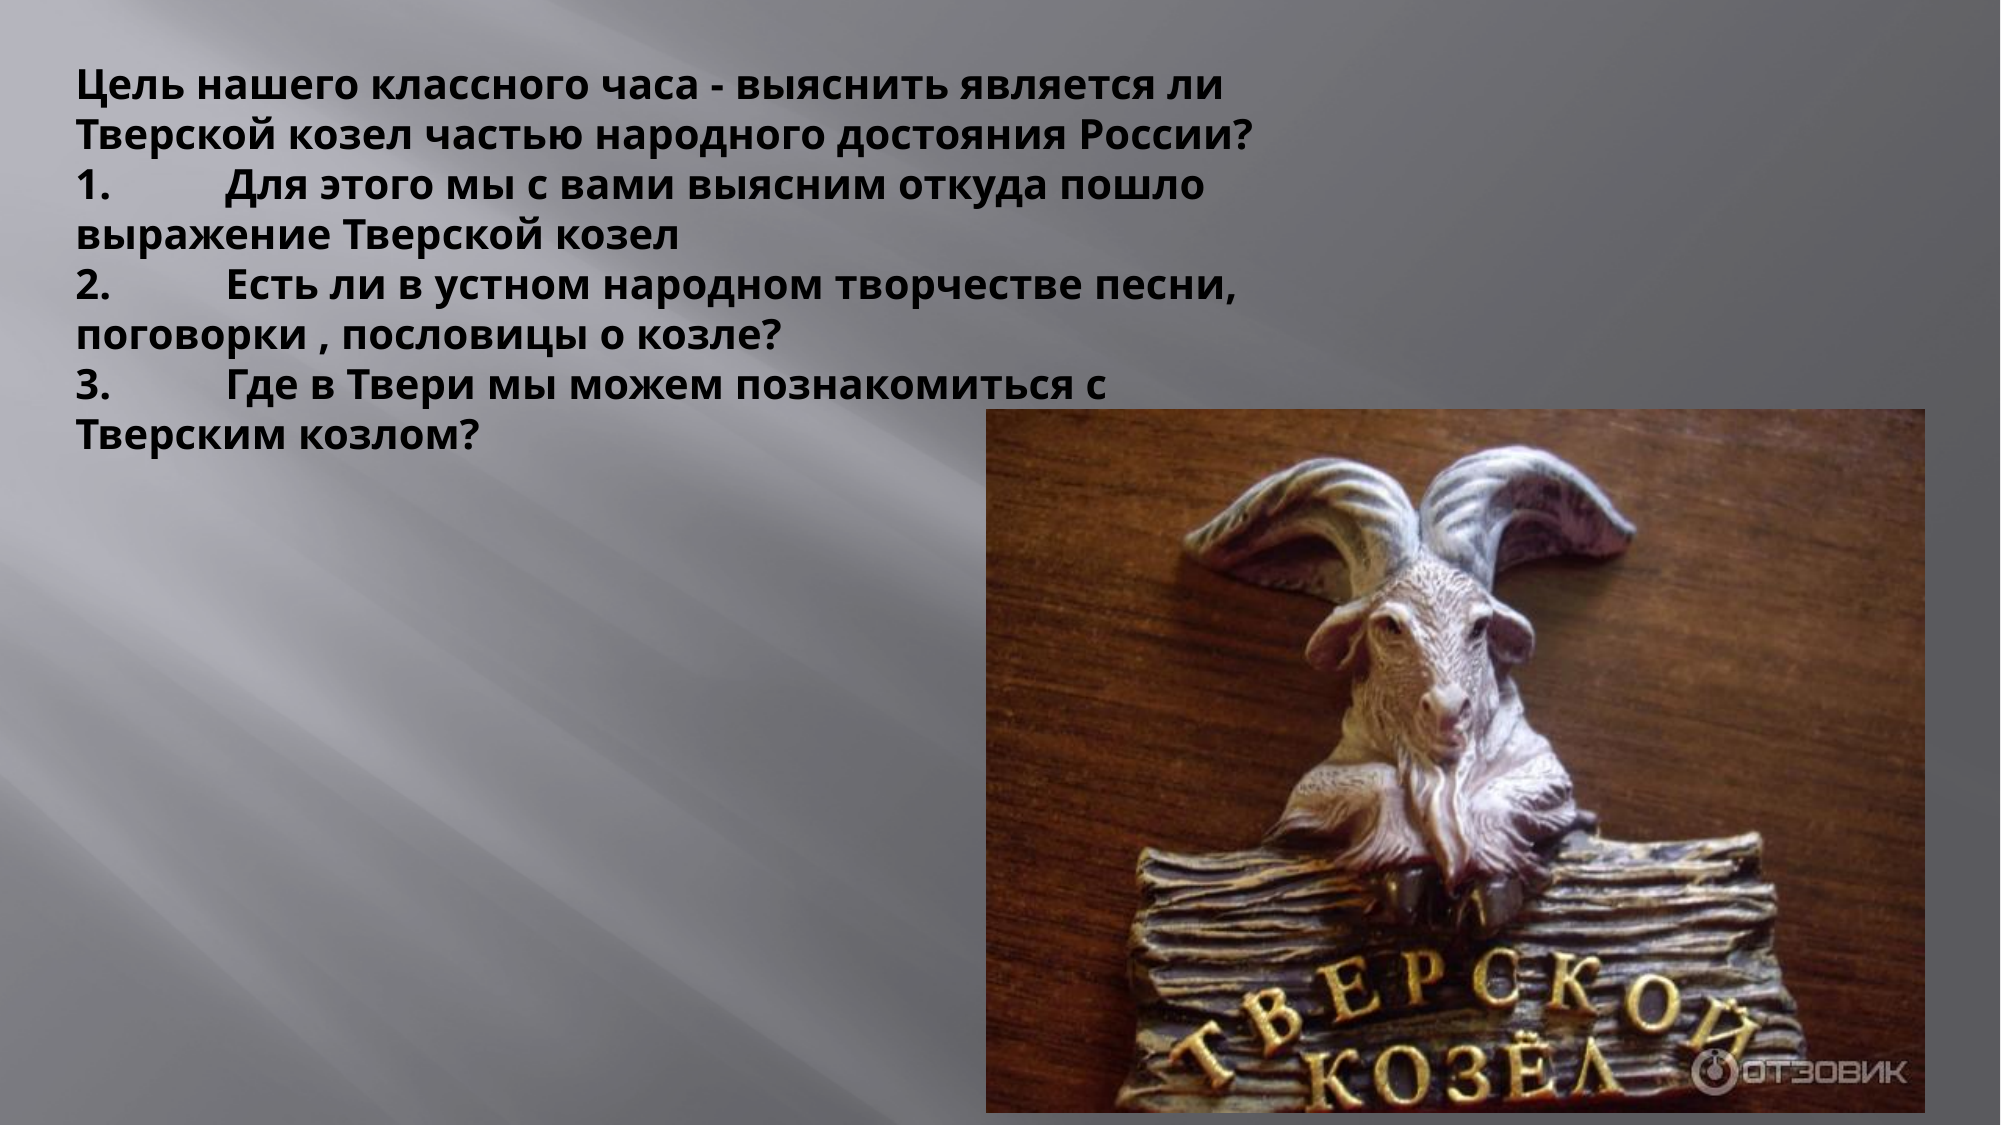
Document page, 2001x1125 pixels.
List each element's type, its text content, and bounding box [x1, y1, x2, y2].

text_box Цель нашего классного часа - выяснить является ли Тверской козел частью народного достояния России? 1. Для этого мы с вами выясним откуда пошло выражение Тверской козел 2. Есть ли в устном народном творчестве песни, поговорки , пословицы о козле? 3. Где в Твери мы можем познакомиться с Тверским козлом? [60, 50, 1284, 515]
picture [986, 408, 1925, 1113]
